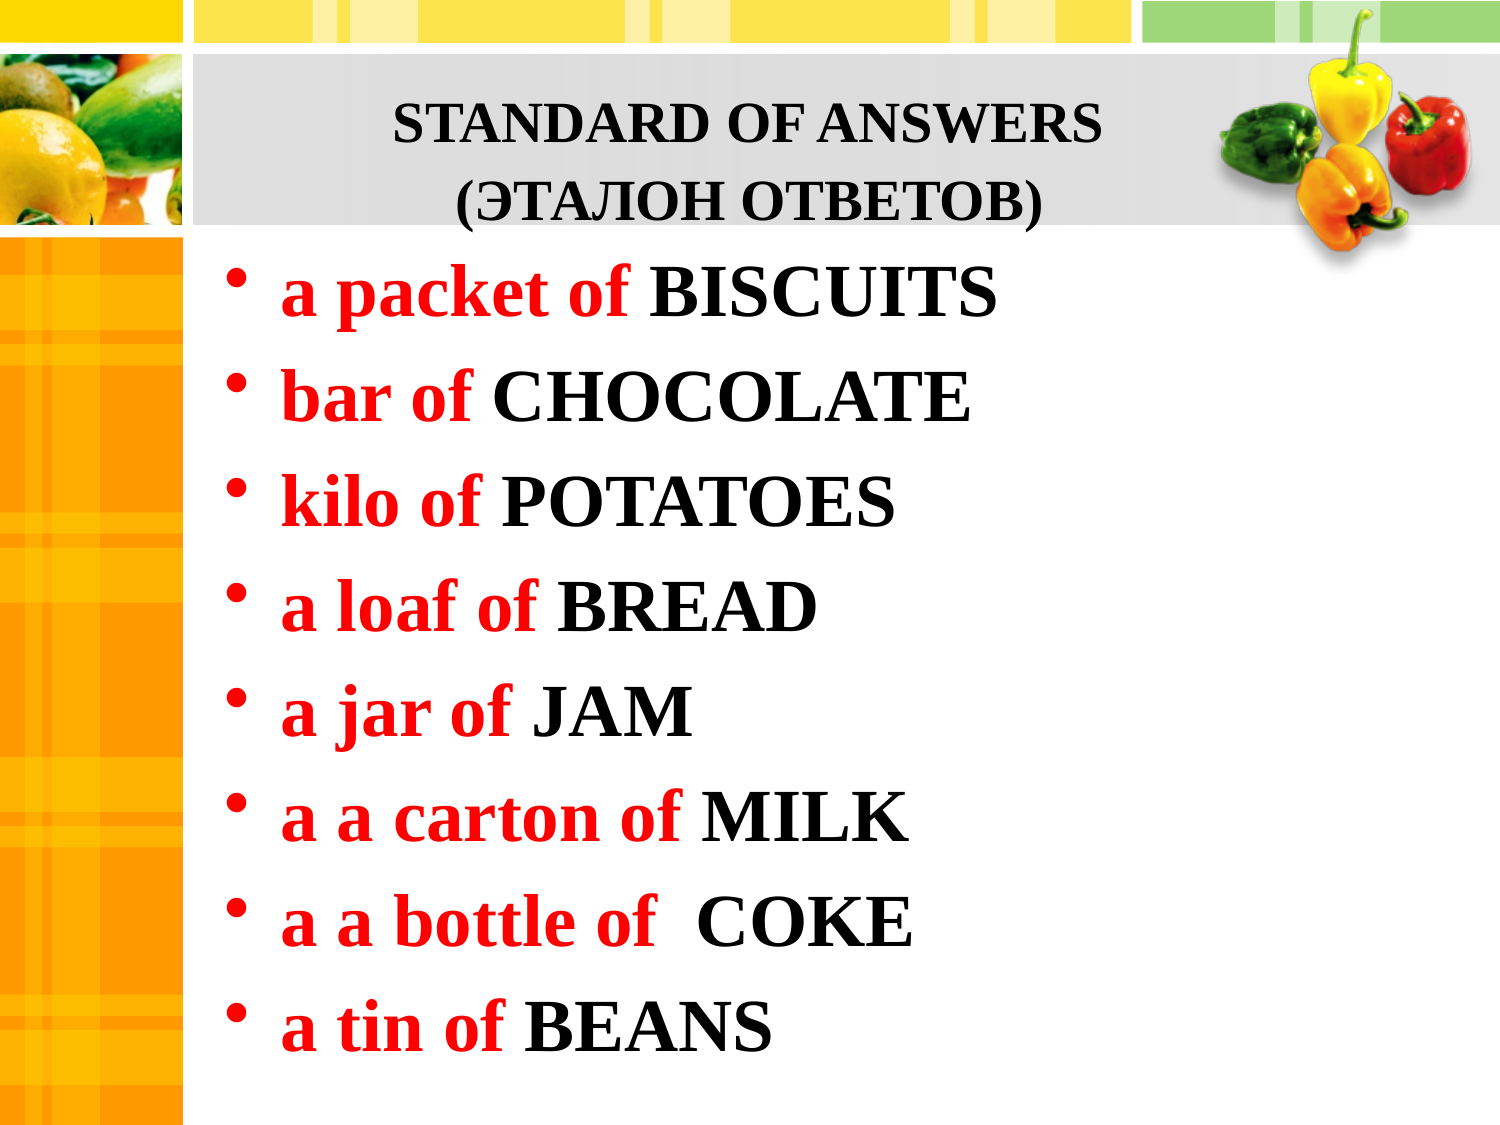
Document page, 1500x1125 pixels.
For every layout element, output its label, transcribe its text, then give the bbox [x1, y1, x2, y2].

title STANDARD OF ANSWERS (ЭТАЛОН ОТВЕТОВ) [209, 74, 1276, 201]
list a packet of BISCUITS bar of CHOCOLATE kilo of POTATOES a loaf of BREAD a jar of JAM a a carton of MILK a a bottle of COKE a tin of BEANS [209, 234, 1426, 1079]
picture [1207, 9, 1483, 279]
picture [0, 54, 182, 225]
